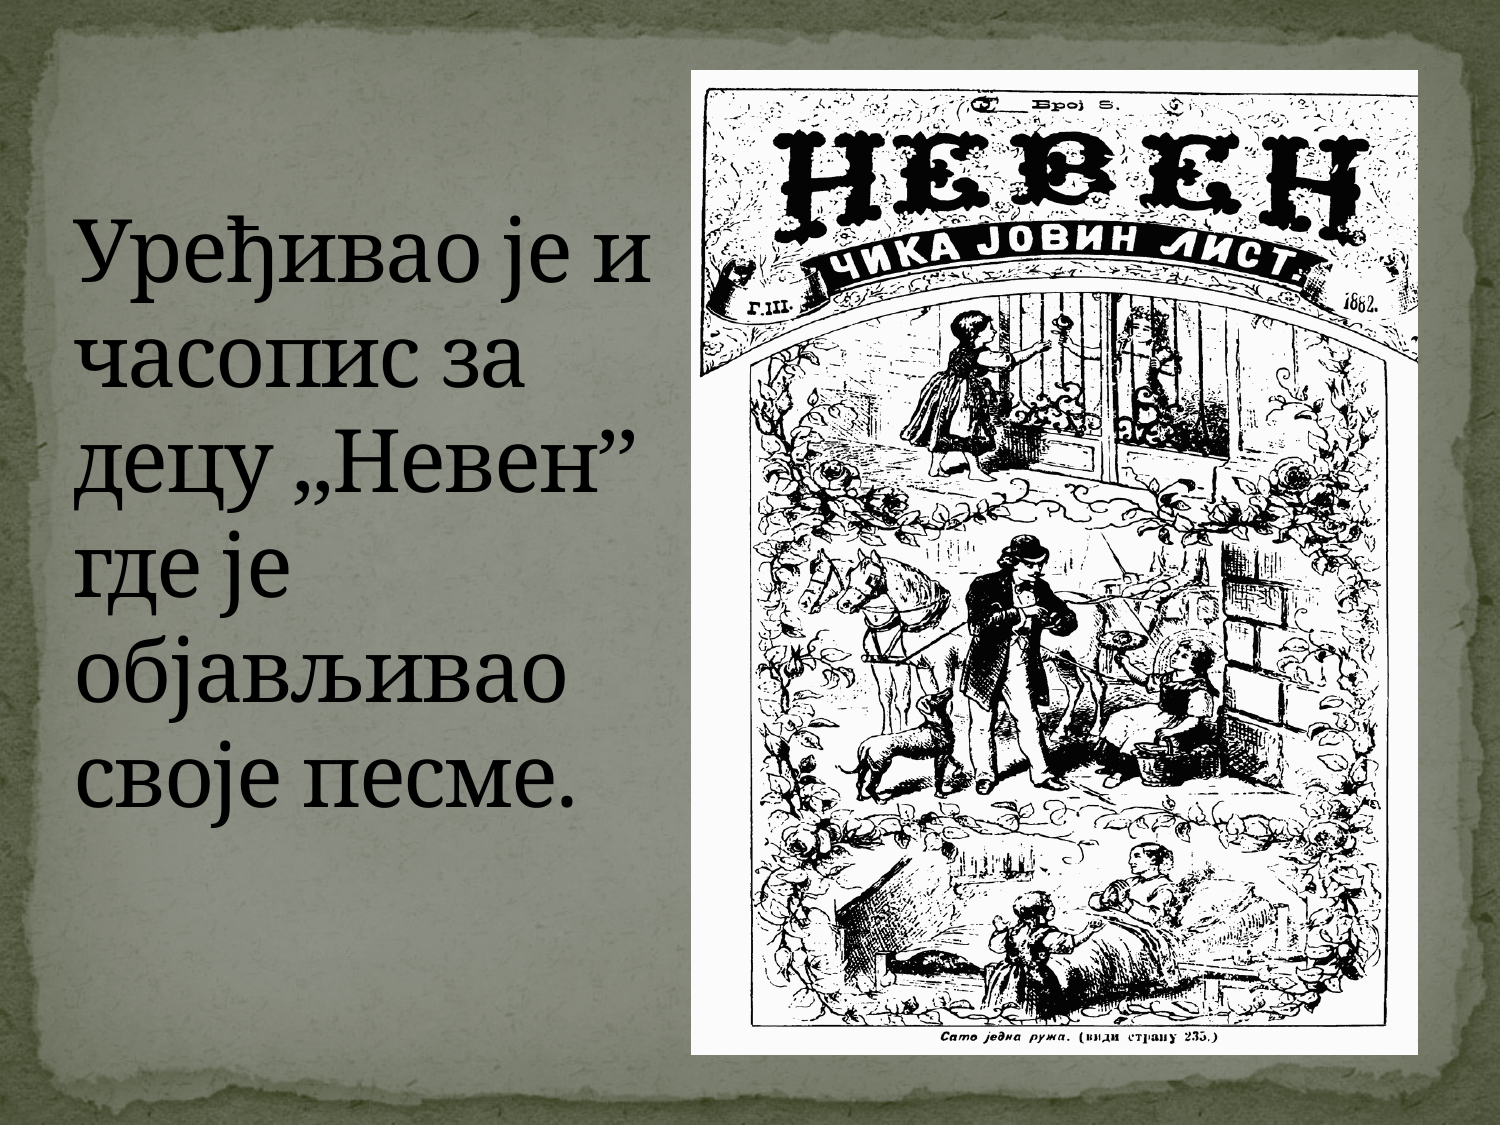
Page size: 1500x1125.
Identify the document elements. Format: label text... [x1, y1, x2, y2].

text_box Уређивао је и часопис за децу ,,Невен’’ где је објављивао своје песме. [58, 93, 686, 832]
picture [0, 0, 1500, 1125]
